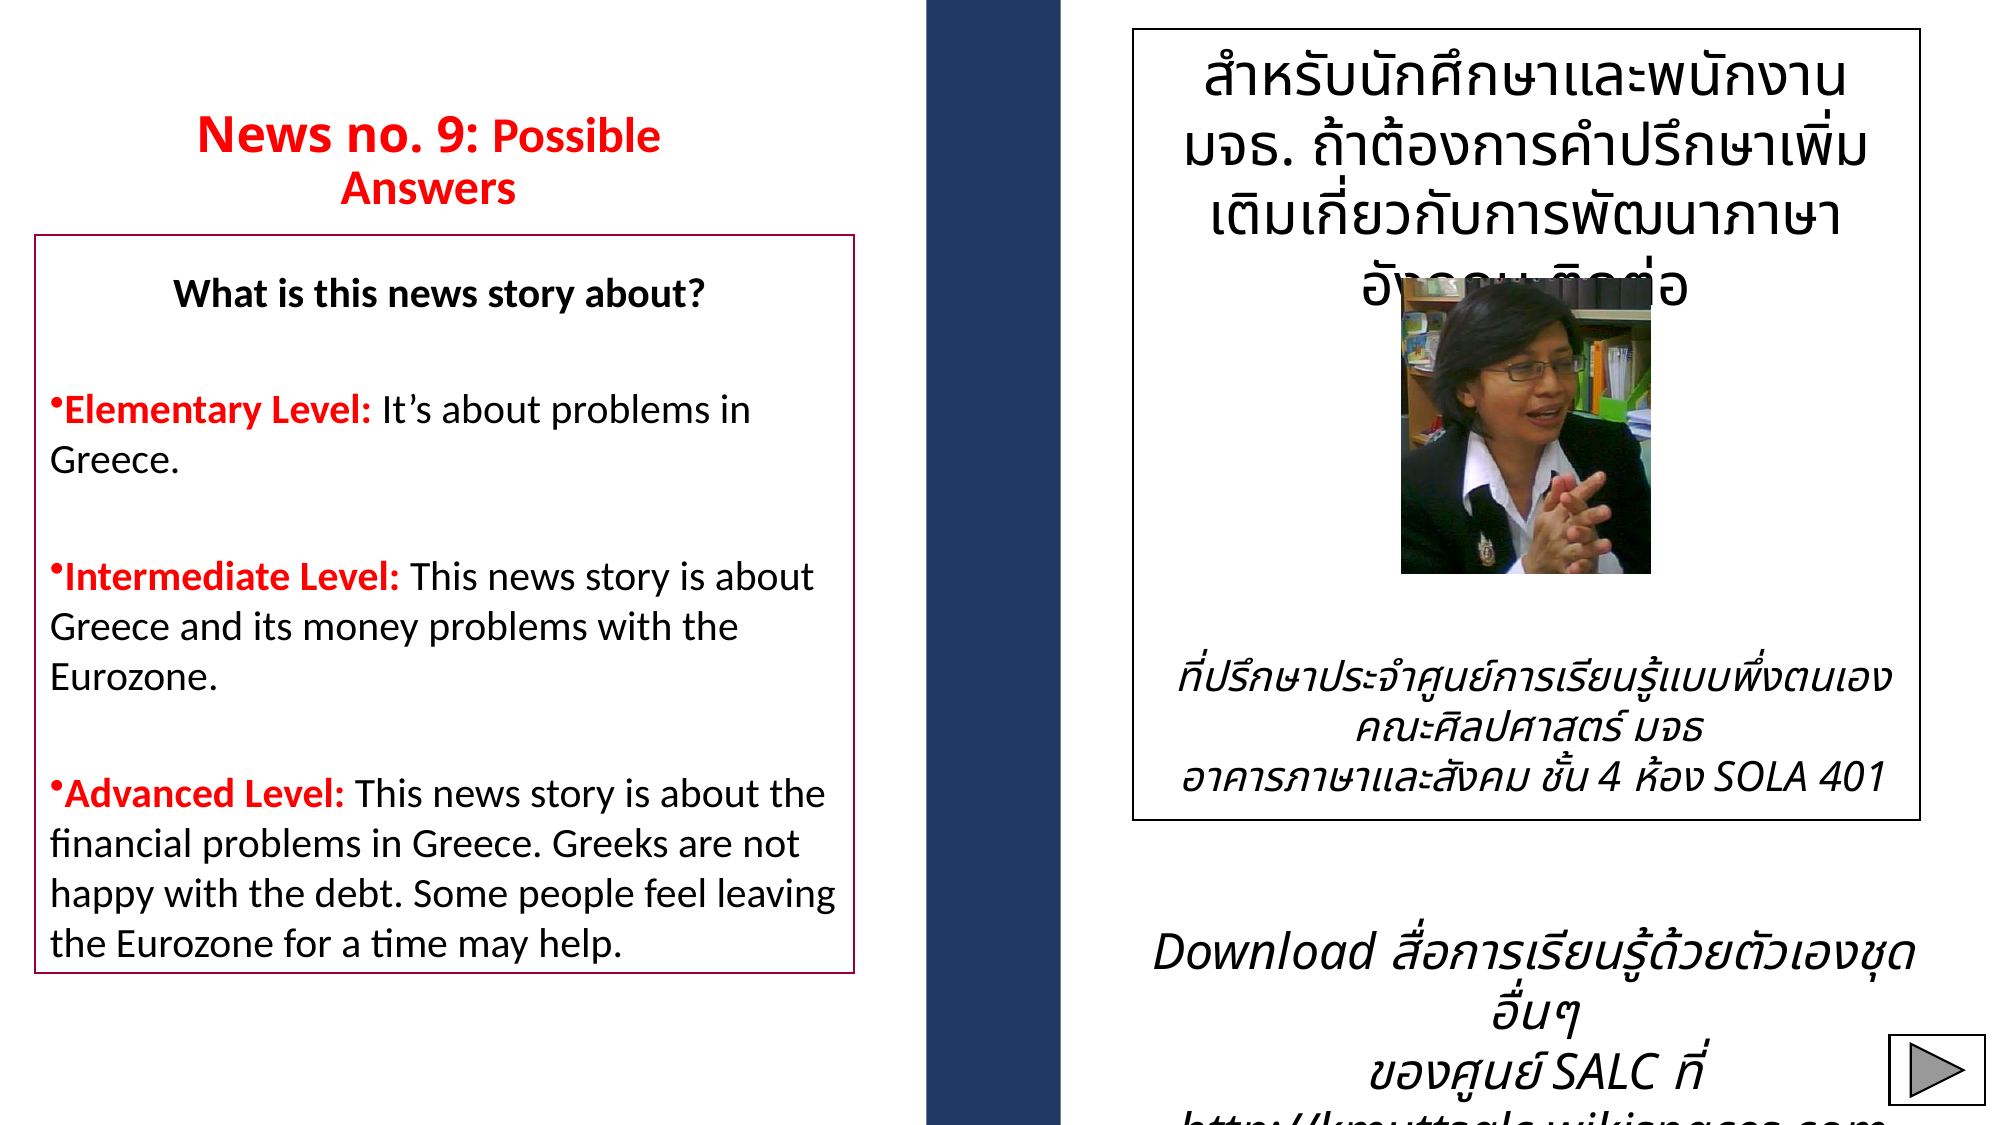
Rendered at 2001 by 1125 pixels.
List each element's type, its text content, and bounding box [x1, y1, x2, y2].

text_box สำหรับนักศึกษาและพนักงาน มจธ. ถ้าต้องการคำปรึกษาเพิ่มเติมเกี่ยวกับการพัฒนาภาษาอังกฤษ ติดต่อ [1132, 28, 1921, 641]
text_box ที่ปรึกษาประจำศูนย์การเรียนรู้แบบพึ่งตนเอง คณะศิลปศาสตร์ มจธ อาคารภาษาและสังคม ชั้น 4 ห้อง SOLA 401 Download สื่อการเรียนรู้ด้วยตัวเองชุดอื่นๆ ของศูนย์ SALC ที่ http://kmuttsalc.wikispaces.com [1132, 641, 1935, 1125]
table_header News no. 9: Possible Answers [91, 91, 767, 234]
picture [1401, 277, 1651, 574]
text_box [925, 0, 1062, 1125]
text_box What is this news story about? Elementary Level: It’s about problems in Greece. Intermediate Level: This news story is about Greece and its money problems with the Eurozone. Advanced Level: This news story is about the financial problems in Greece. Greeks are not happy with the debt. Some people feel leaving the Eurozone for a time may help. [35, 234, 855, 974]
text_box [1935, 1034, 1986, 1106]
